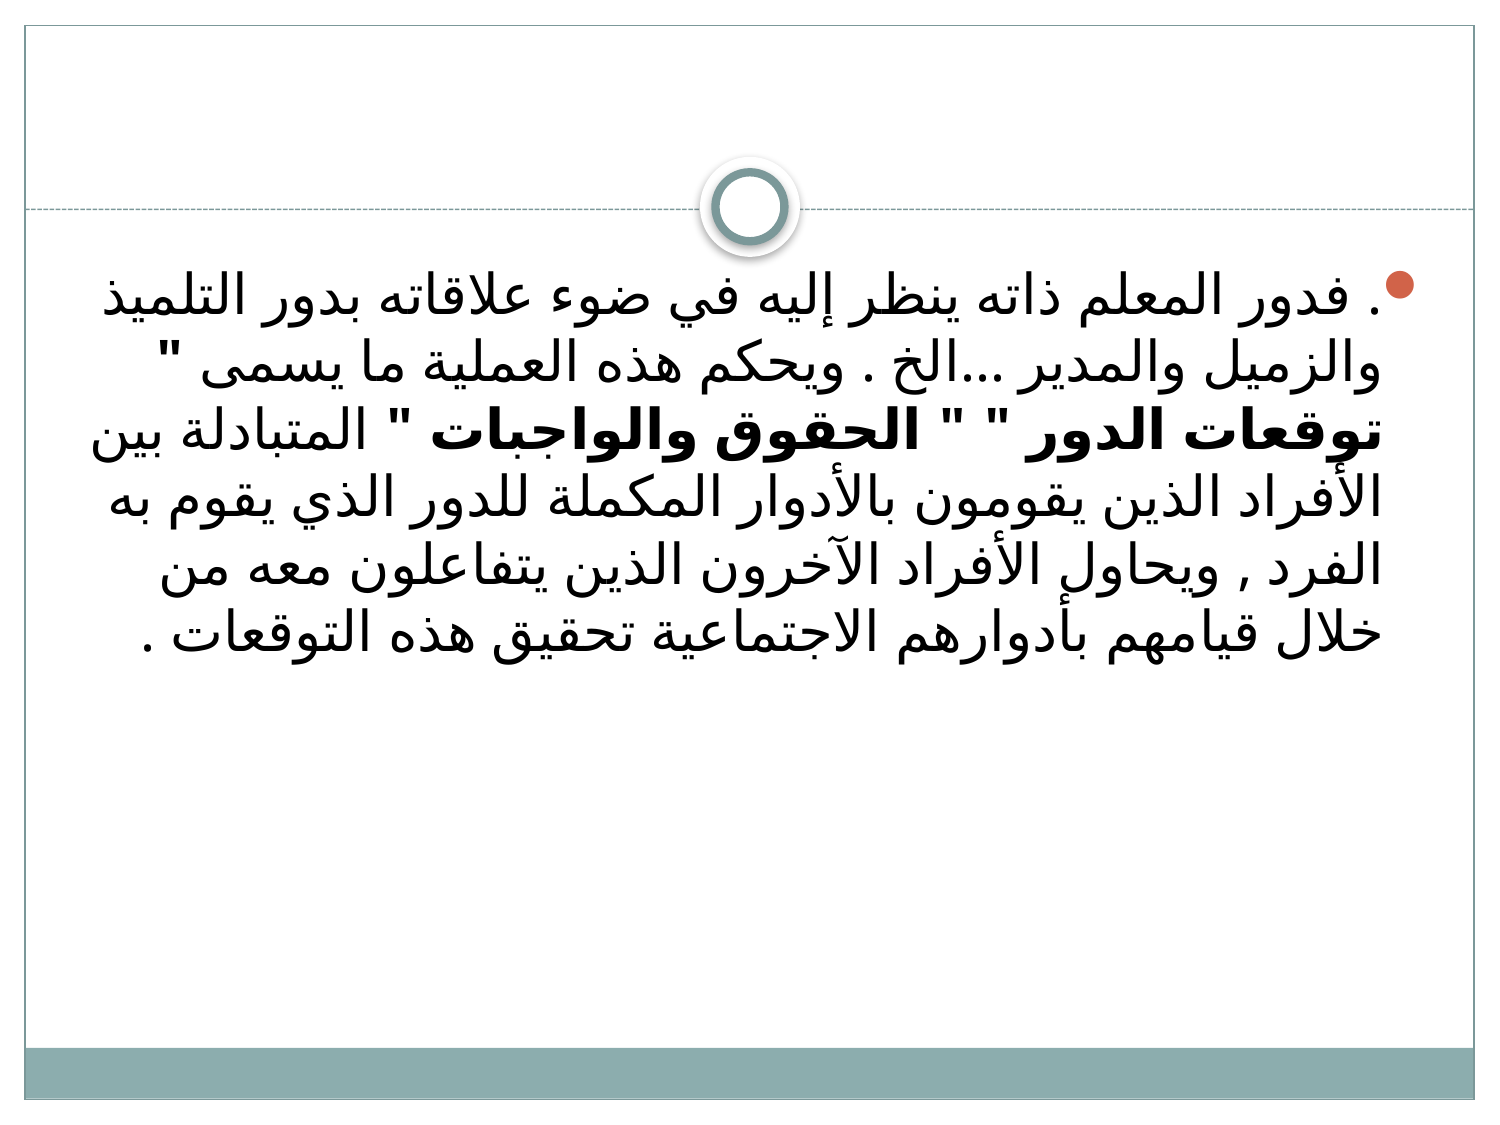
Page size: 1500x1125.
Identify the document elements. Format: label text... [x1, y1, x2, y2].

list . فدور المعلم ذاته ينظر إليه في ضوء علاقاته بدور التلميذ والزميل والمدير ...الخ . ويحكم هذه العملية ما يسمى " توقعات الدور " " الحقوق والواجبات " المتبادلة بين الأفراد الذين يقومون بالأدوار المكملة للدور الذي يقوم به الفرد , ويحاول الأفراد الآخرون الذين يتفاعلون معه من خلال قيامهم بأدوارهم الاجتماعية تحقيق هذه التوقعات . [49, 250, 1445, 1001]
